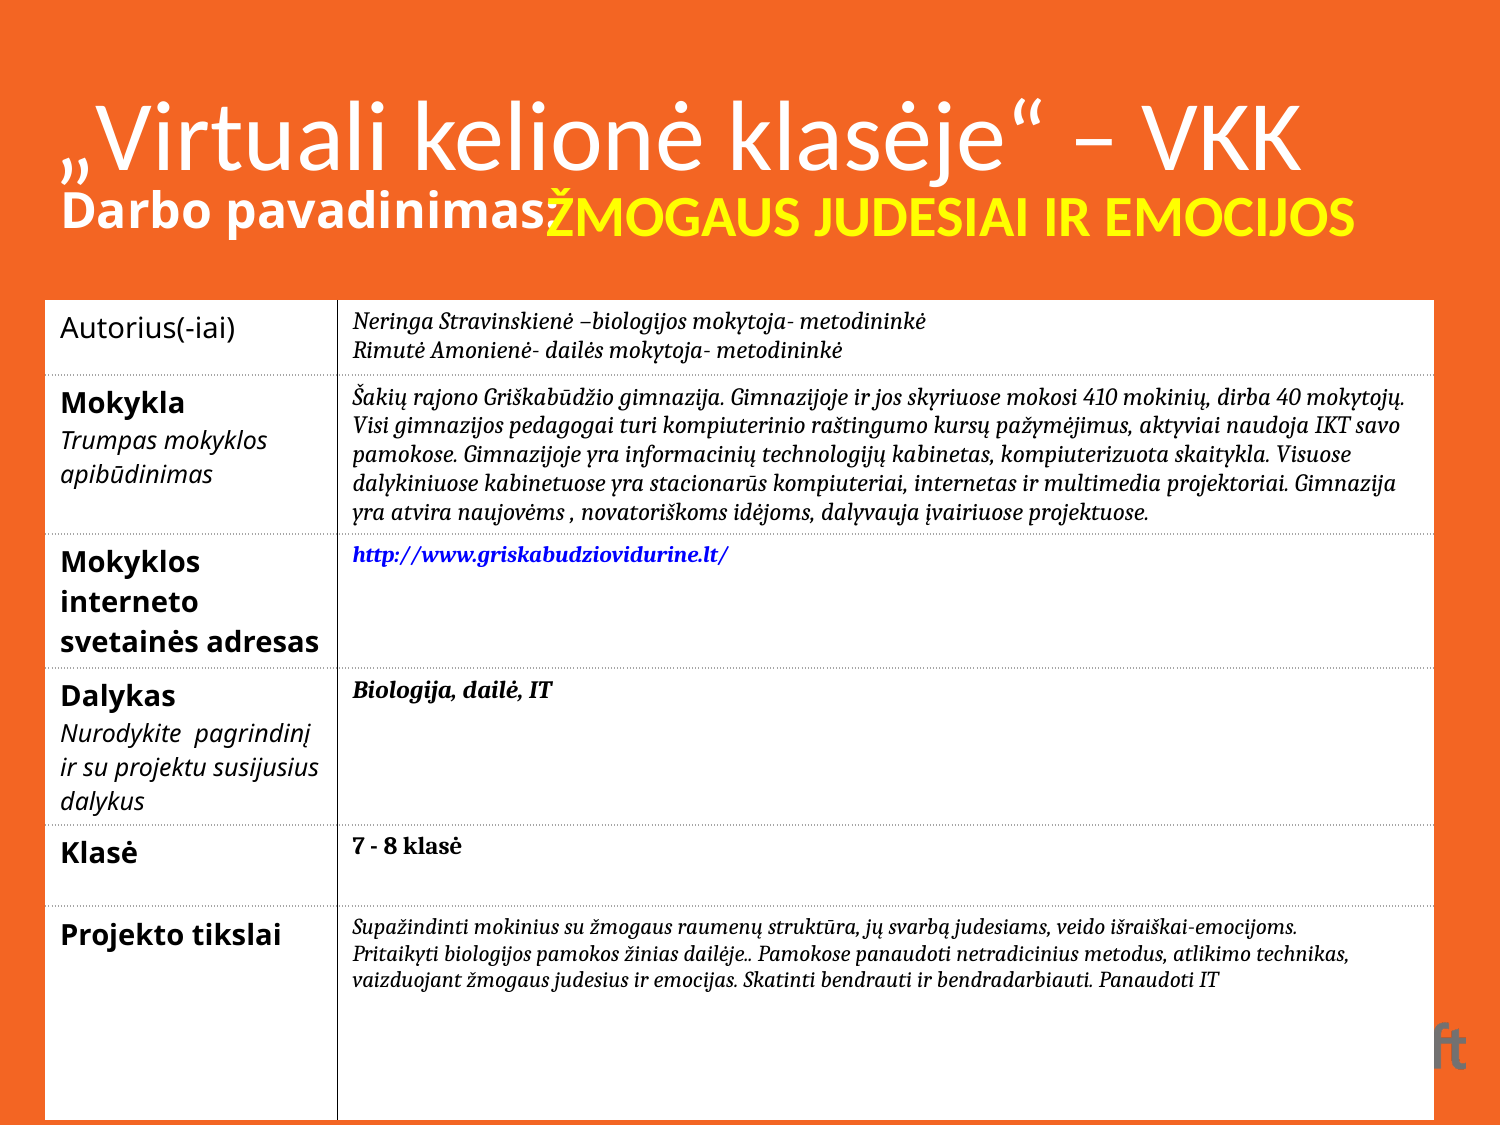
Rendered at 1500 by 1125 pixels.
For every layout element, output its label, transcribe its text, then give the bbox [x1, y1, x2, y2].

table_cell Biologija, dailė, IT [338, 668, 1434, 825]
table_header Neringa Stravinskienė –biologijos mokytoja- metodininkė Rimutė Amonienė- dailės mokytoja- metodininkė [338, 300, 1434, 375]
text_box Darbo pavadinimas: [45, 199, 1434, 263]
table_header Autorius(-iai) [45, 300, 337, 375]
table_cell Mokykla Trumpas mokyklos apibūdinimas [45, 375, 337, 534]
table_cell Klasė [45, 825, 337, 906]
table_cell Dalykas Nurodykite pagrindinį ir su projektu susijusius dalykus [45, 668, 337, 825]
table_cell 7 - 8 klasė [338, 825, 1434, 906]
table_cell Projekto tikslai [45, 906, 337, 1120]
text_box „Virtuali kelionė klasėje“ – VKK [39, 63, 1453, 199]
table_cell http://www.griskabudziovidurine.lt/ [338, 534, 1434, 668]
table_cell Mokyklos interneto svetainės adresas [45, 534, 337, 668]
picture [0, 0, 1500, 1125]
table_cell Supažindinti mokinius su žmogaus raumenų struktūra, jų svarbą judesiams, veido išraiškai-emocijoms. Pritaikyti biologijos pamokos žinias dailėje.. Pamokose panaudoti netradicinius metodus, atlikimo technikas, vaizduojant žmogaus judesius ir emocijas. Skatinti bendrauti ir bendradarbiauti. Panaudoti IT [338, 906, 1434, 1120]
table_cell Šakių rajono Griškabūdžio gimnazija. Gimnazijoje ir jos skyriuose mokosi 410 mokinių, dirba 40 mokytojų. Visi gimnazijos pedagogai turi kompiuterinio raštingumo kursų pažymėjimus, aktyviai naudoja IKT savo pamokose. Gimnazijoje yra informacinių technologijų kabinetas, kompiuterizuota skaitykla. Visuose dalykiniuose kabinetuose yra stacionarūs kompiuteriai, internetas ir multimedia projektoriai. Gimnazija yra atvira naujovėms , novatoriškoms idėjoms, dalyvauja įvairiuose projektuose. [338, 375, 1434, 534]
title ŽMOGAUS JUDESIAI IR EMOCIJOS [478, 171, 1425, 233]
